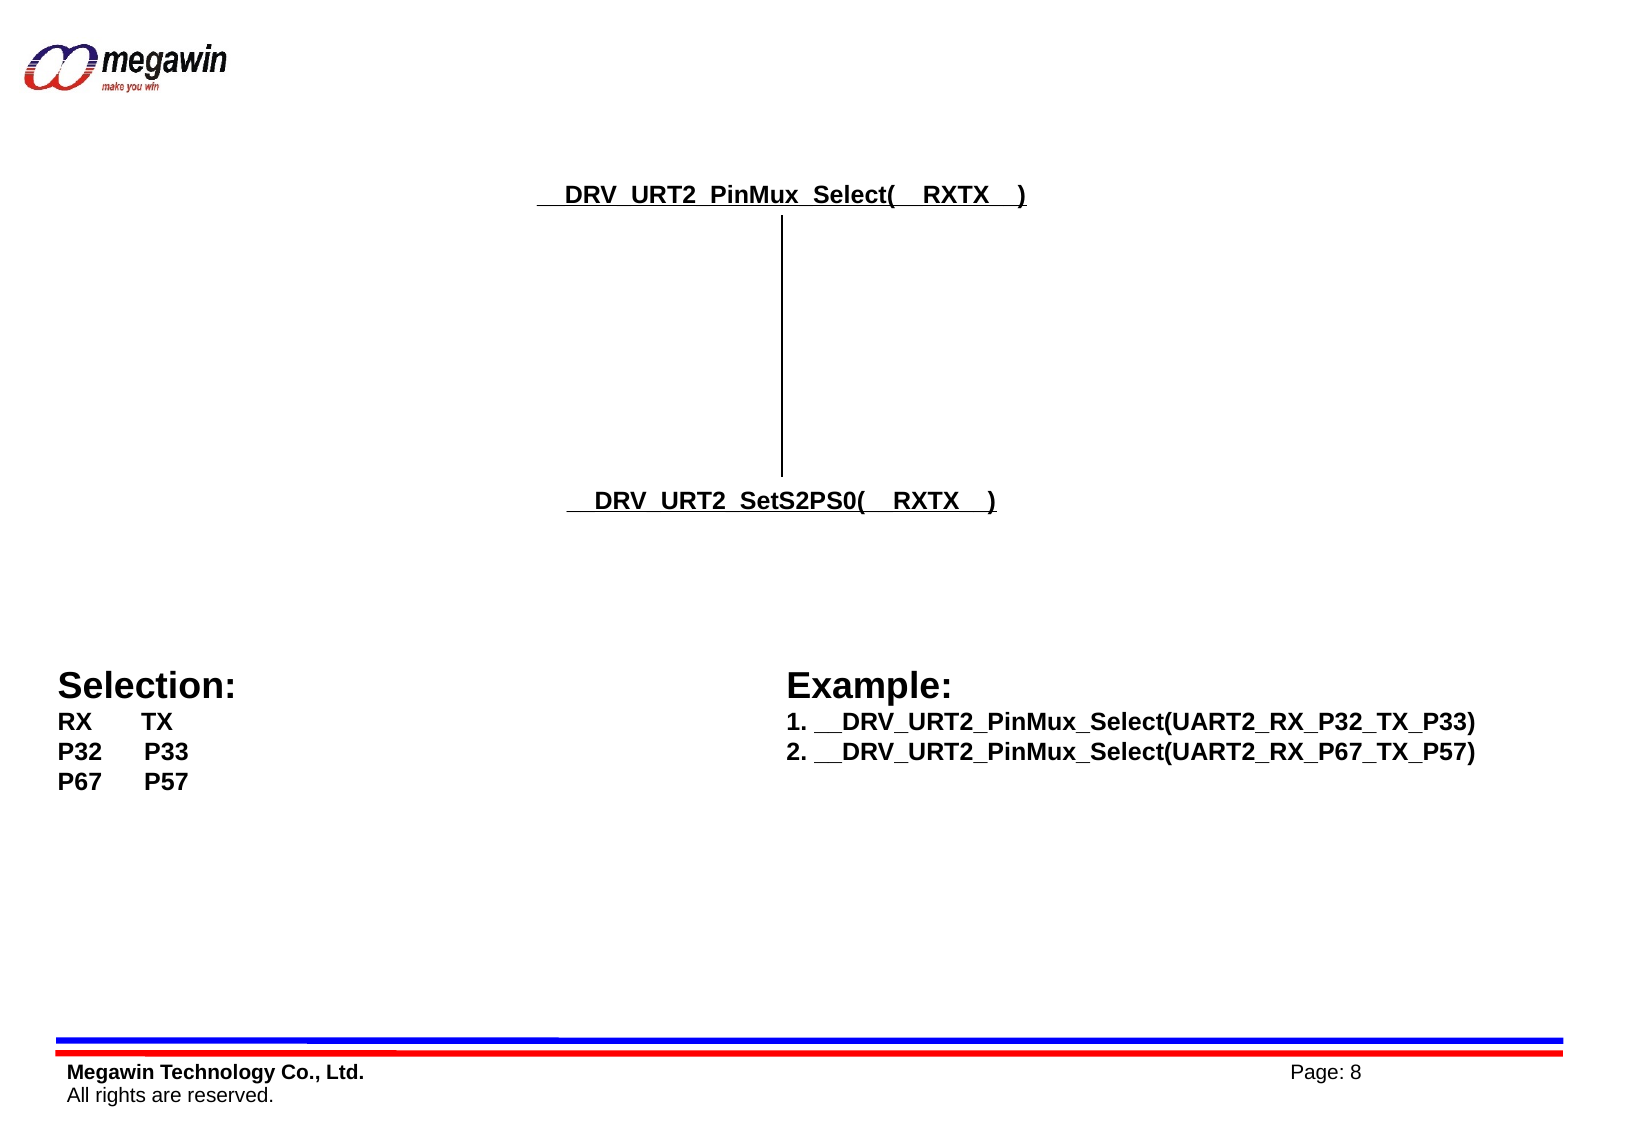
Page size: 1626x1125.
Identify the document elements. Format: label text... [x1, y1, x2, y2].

text_box __DRV_URT2_SetS2PS0(__RXTX__) [552, 476, 1012, 522]
text_box __DRV_URT2_PinMux_Select(__RXTX__) [522, 170, 1042, 216]
text_box Example: 1. __DRV_URT2_PinMux_Select(UART2_RX_P32_TX_P33) 2. __DRV_URT2_PinMux_Select(UART2_RX_P67_TX_P57) [771, 653, 1563, 774]
picture [19, 37, 231, 97]
text_box Selection: RX TX P32 P33 P67 P57 [42, 653, 351, 863]
